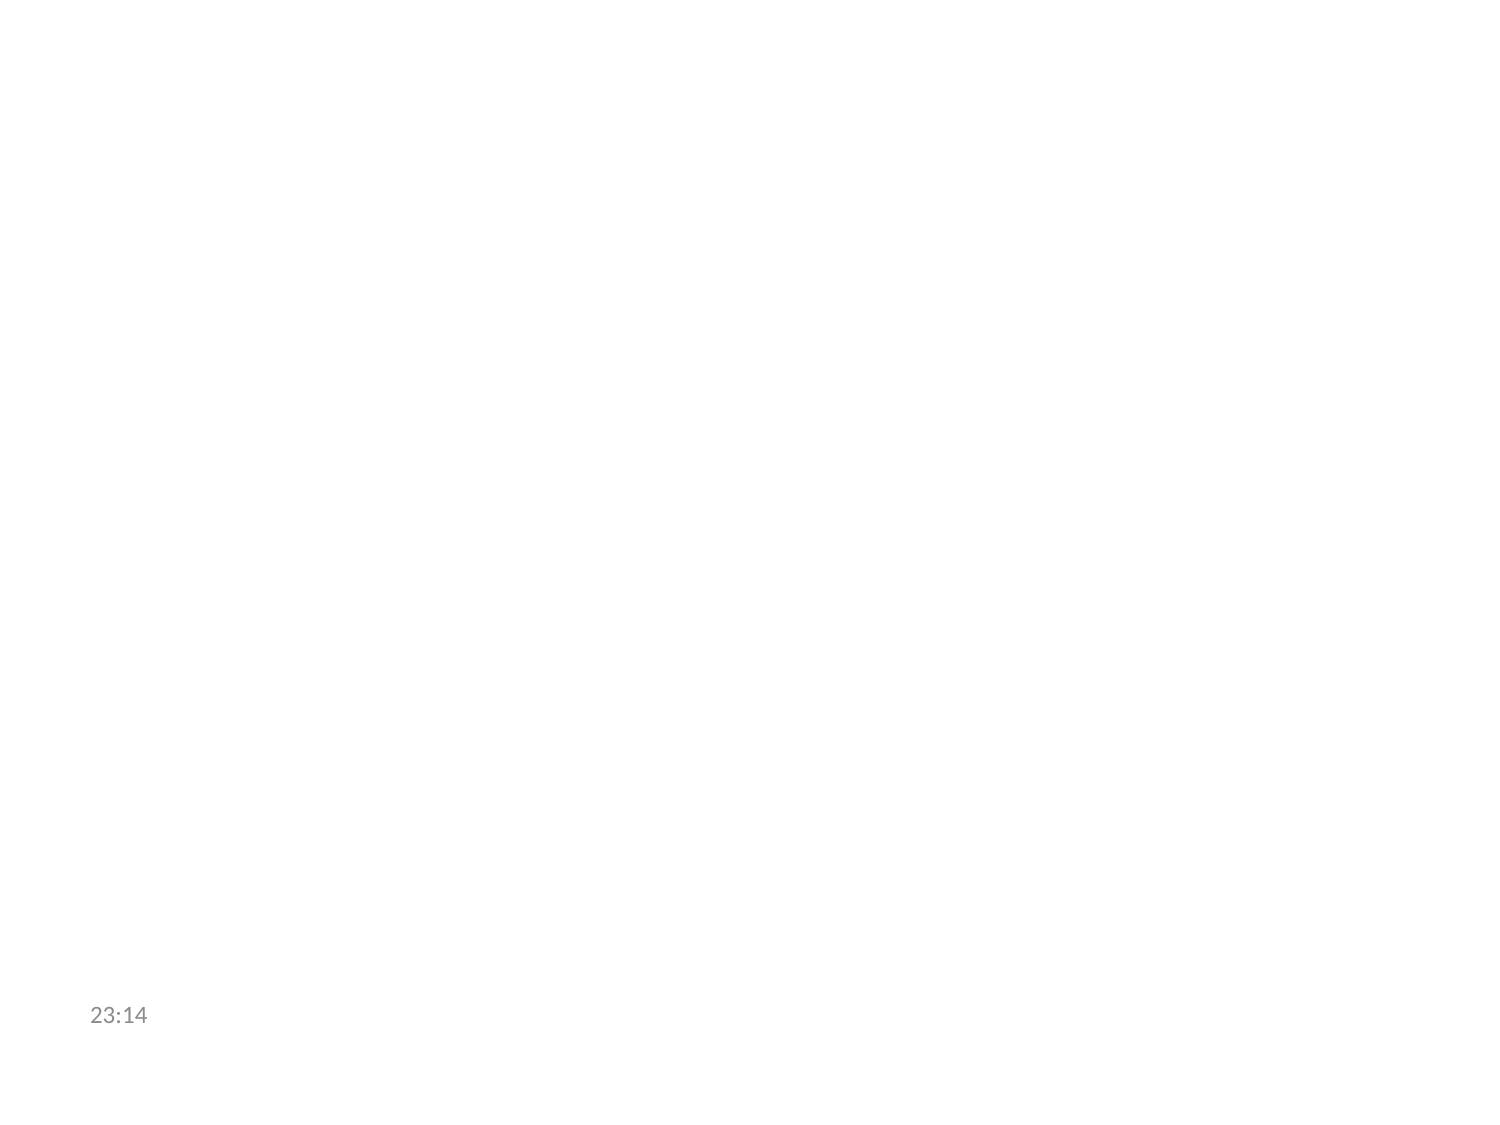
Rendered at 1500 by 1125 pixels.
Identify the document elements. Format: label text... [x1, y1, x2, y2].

text_box 15:35 [75, 983, 425, 1044]
